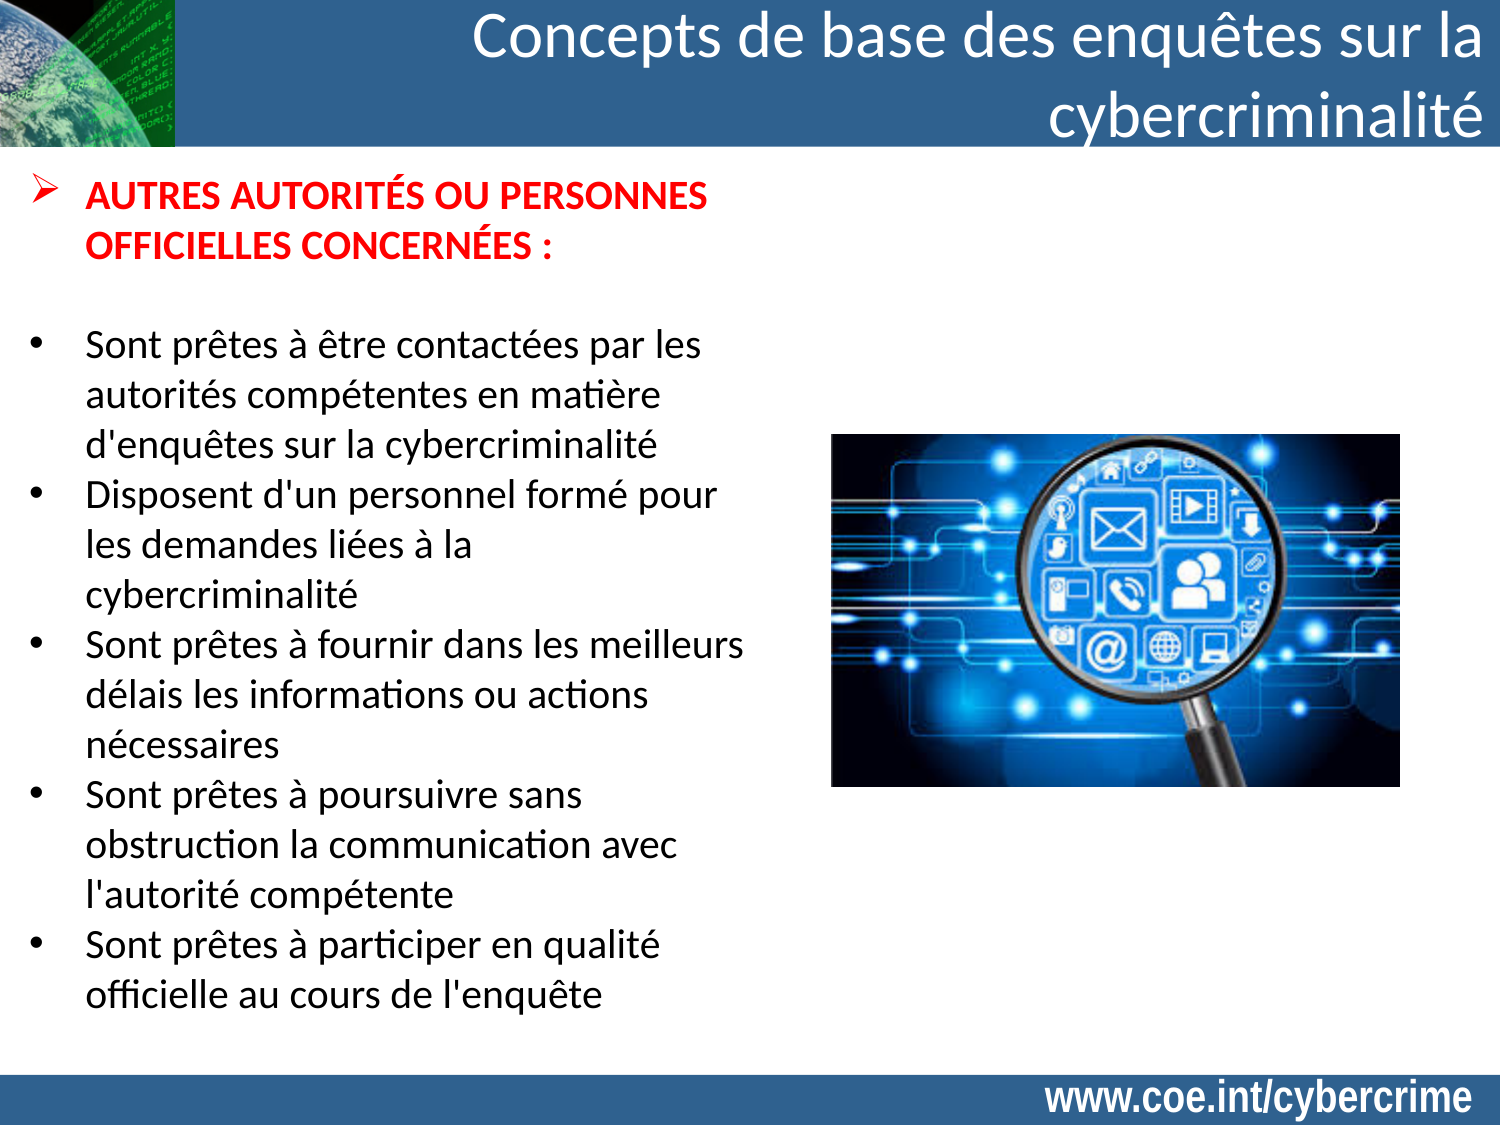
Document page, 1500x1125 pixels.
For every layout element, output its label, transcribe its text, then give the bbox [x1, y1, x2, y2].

picture [831, 434, 1400, 787]
picture [0, 0, 175, 147]
text_box Concepts de base des enquêtes sur la cybercriminalité [179, 0, 1500, 149]
text_box www.coe.int/cybercrime [1030, 1059, 1500, 1125]
text_box [0, 1073, 1030, 1125]
text_box AUTRES AUTORITÉS OU PERSONNES OFFICIELLES CONCERNÉES : Sont prêtes à être contactées par les autorités compétentes en matière d'enquêtes sur la cybercriminalité Disposent d'un personnel formé pour les demandes liées à la cybercriminalité Sont prêtes à fournir dans les meilleurs délais les informations ou actions nécessaires Sont prêtes à poursuivre sans obstruction la communication avec l'autorité compétente Sont prêtes à participer en qualité officielle au cours de l'enquête [14, 160, 765, 1025]
